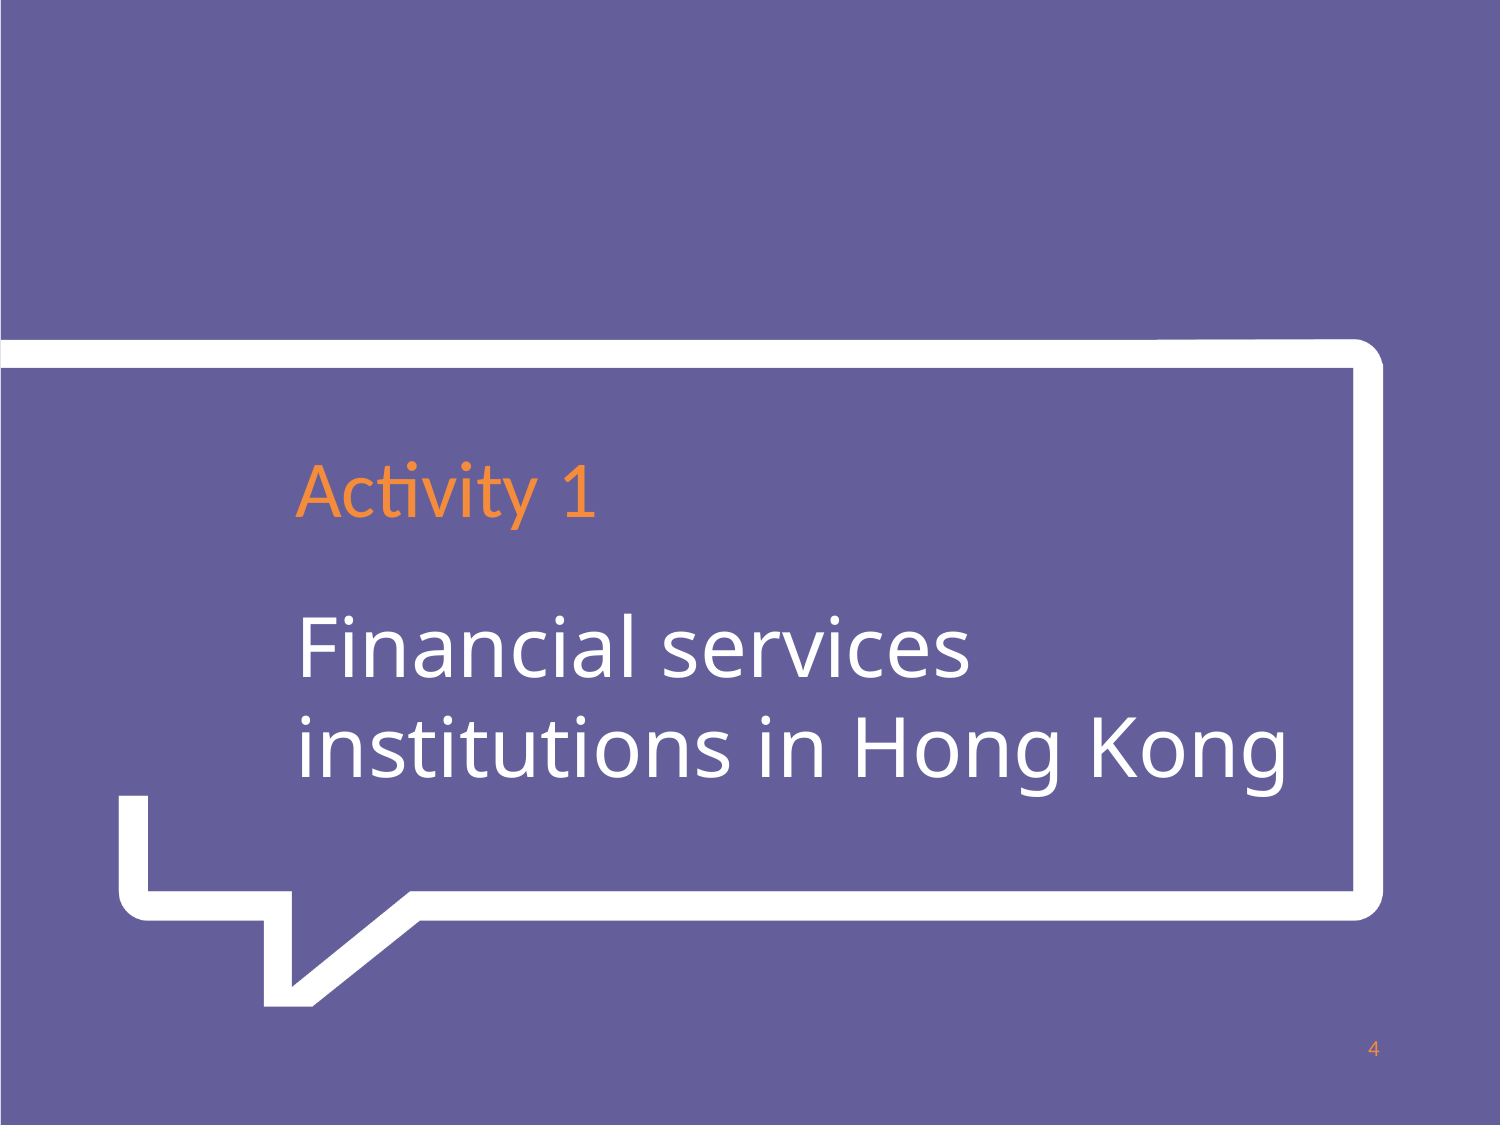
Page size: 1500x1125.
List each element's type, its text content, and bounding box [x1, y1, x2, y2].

list Financial services institutions in Hong Kong [294, 593, 1304, 889]
picture [0, 0, 1500, 1125]
list Activity 1 [294, 447, 1304, 567]
slide_number 4 [1358, 1035, 1381, 1062]
